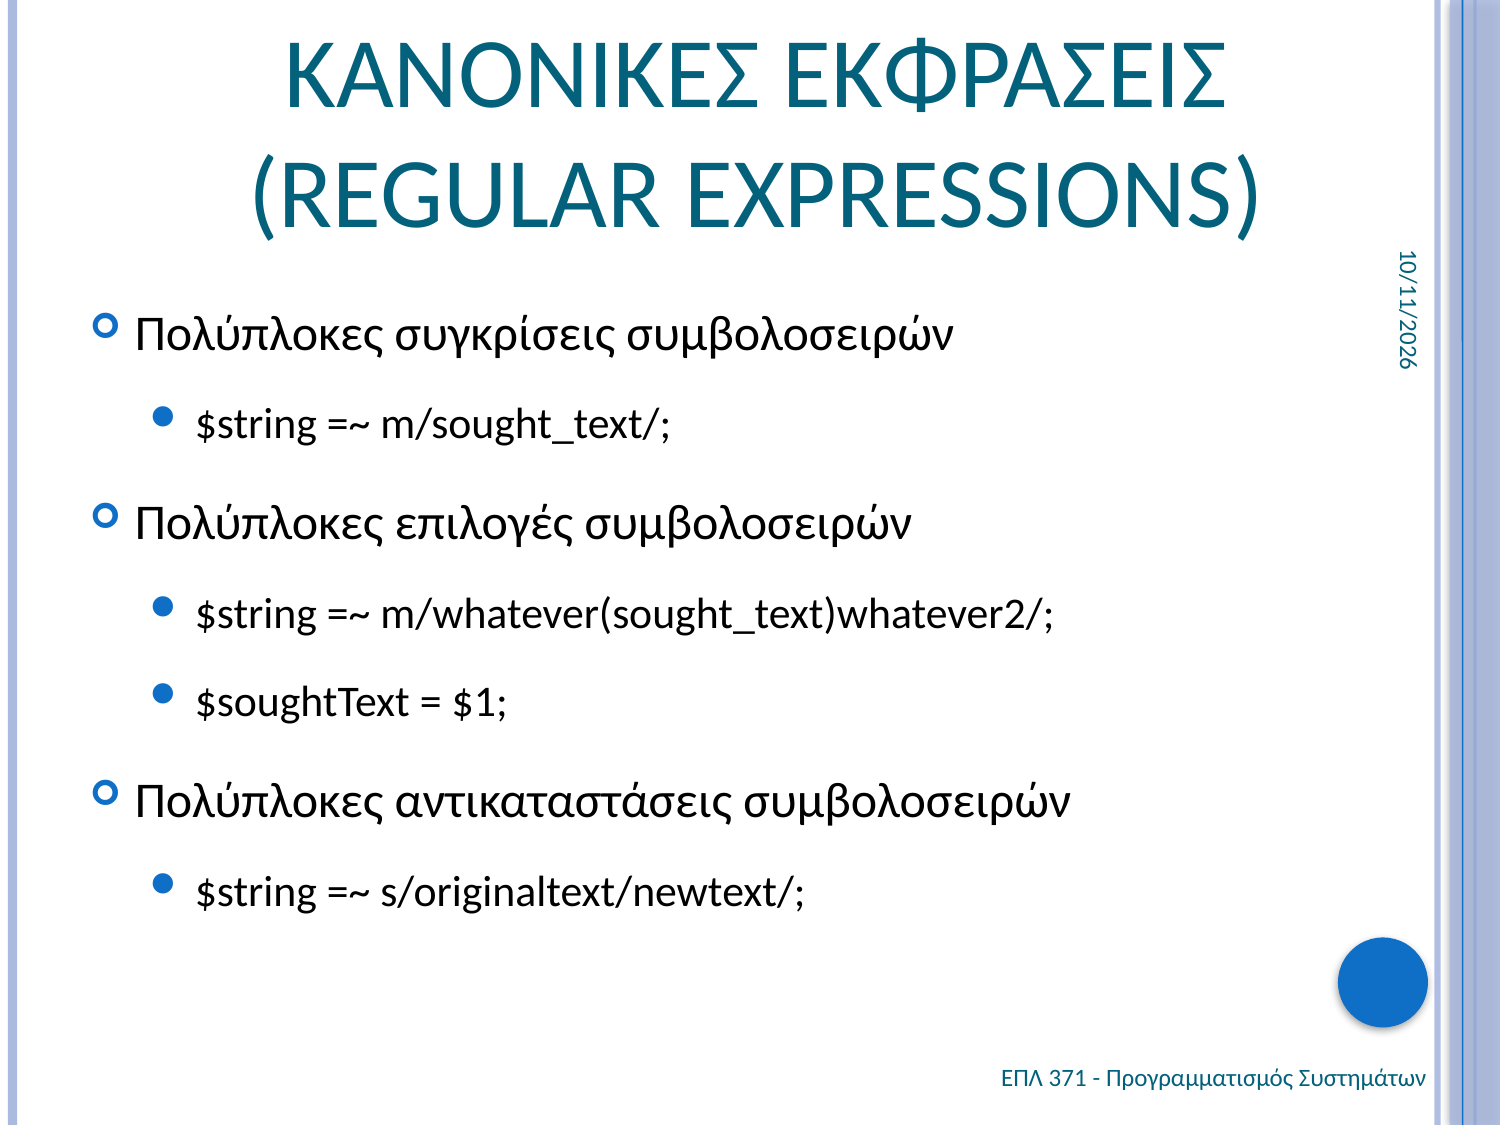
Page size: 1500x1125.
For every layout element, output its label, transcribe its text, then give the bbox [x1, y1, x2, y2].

title Κανονικεσ Εκφρασεισ (Regular Expressions) [5, 0, 1500, 256]
footer ΕΠΛ 371 - Προγραμματισμός Συστημάτων [986, 1046, 1500, 1107]
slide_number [1378, 256, 1442, 386]
list Πολύπλοκες συγκρίσεις συμβολοσειρών $string =~ m/sought_text/; Πολύπλοκες επιλογές συμβολοσειρών $string =~ m/whatever(sought_text)whatever2/; $soughtText = $1; Πολύπλοκες αντικαταστάσεις συμβολοσειρών $string =~ s/originaltext/newtext/; [75, 262, 1388, 1062]
